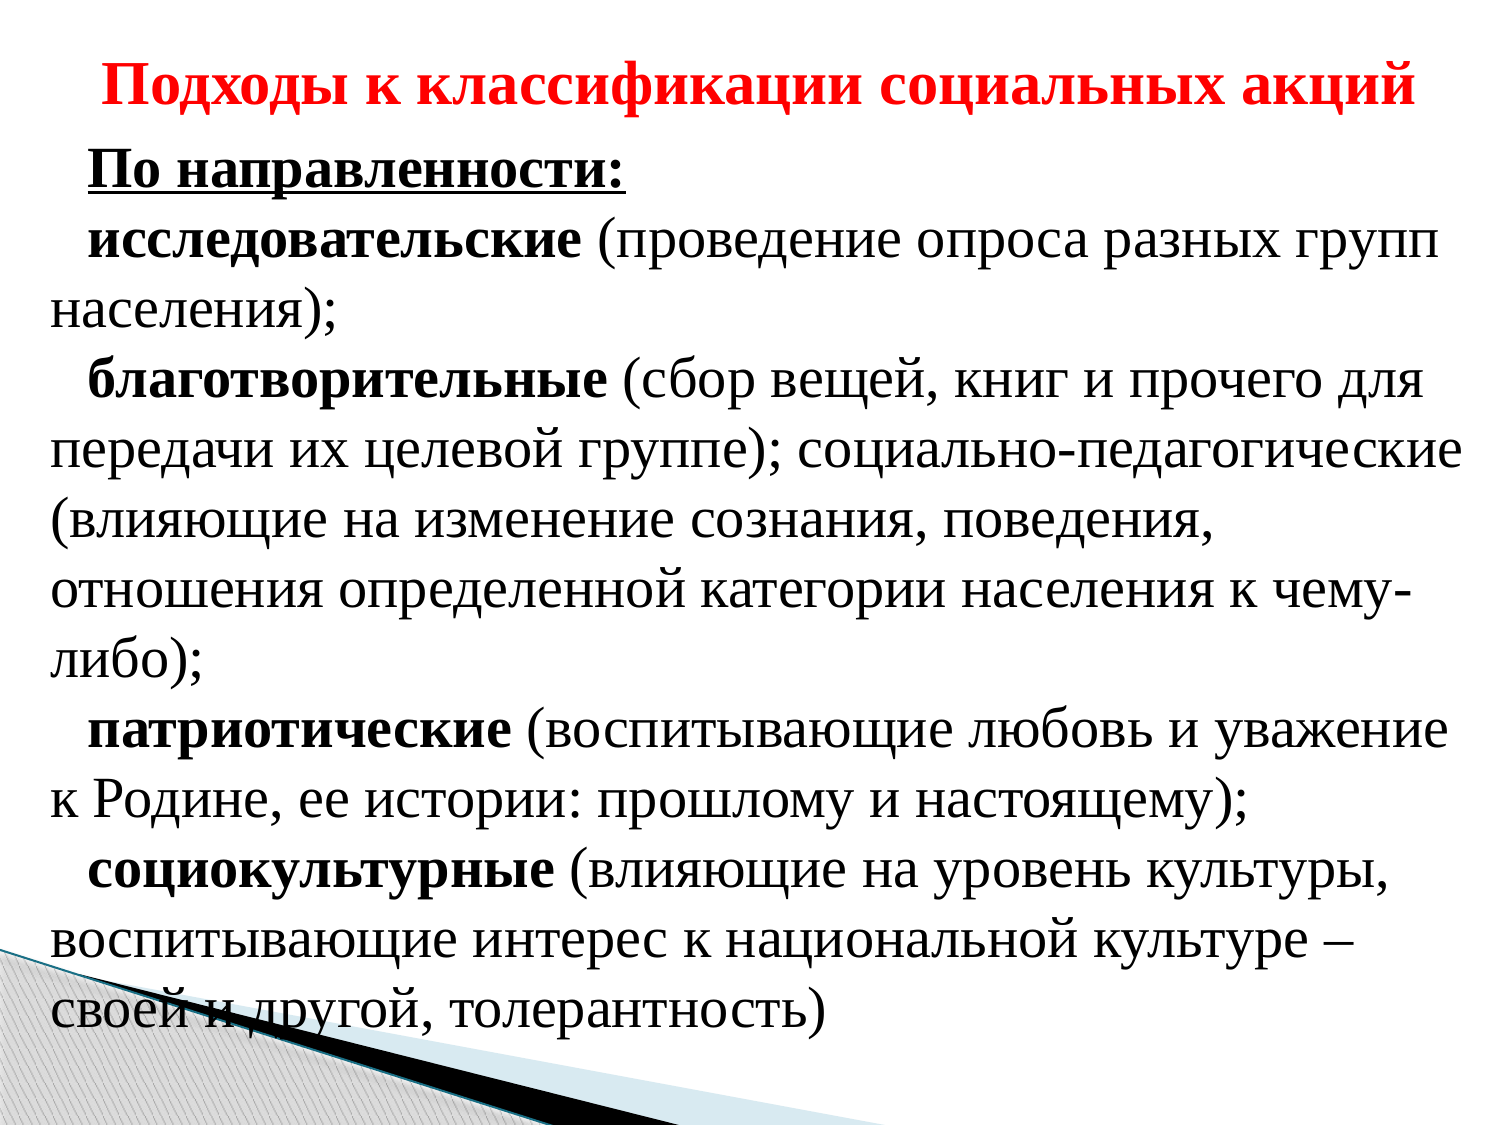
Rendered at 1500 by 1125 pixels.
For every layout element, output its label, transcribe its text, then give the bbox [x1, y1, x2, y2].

text_box По направленности: исследовательские (проведение опроса разных групп населения); благотворительные (сбор вещей, книг и прочего для передачи их целевой группе); социально-педагогические (влияющие на изменение сознания, поведения, отношения определенной категории населения к чему-либо); патриотические (воспитывающие любовь и уважение к Родине, ее истории: прошлому и настоящему); социокультурные (влияющие на уровень культуры, воспитывающие интерес к национальной культуре – своей и другой, толерантность) [35, 122, 1500, 1092]
text_box Подходы к классификации социальных акций [70, 35, 1465, 122]
